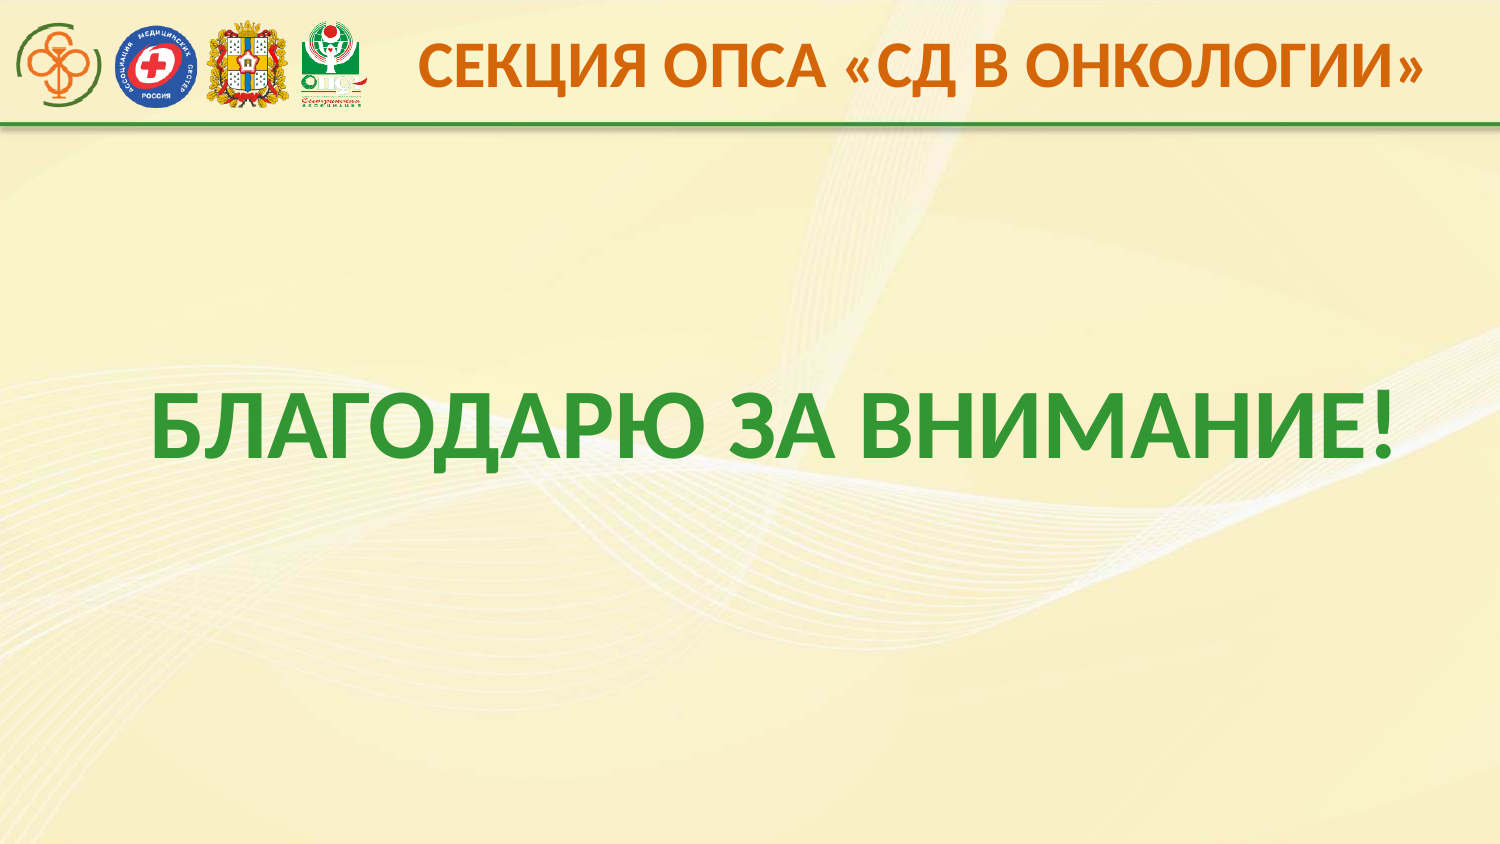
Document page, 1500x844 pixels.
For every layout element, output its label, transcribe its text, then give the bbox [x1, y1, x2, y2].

text_box СЕКЦИЯ ОПСА «СД В ОНКОЛОГИИ» [366, 13, 1483, 109]
text_box БЛАГОДАРЮ ЗА ВНИМАНИЕ! [127, 351, 1424, 486]
picture [0, 0, 1500, 844]
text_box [13, 18, 367, 111]
